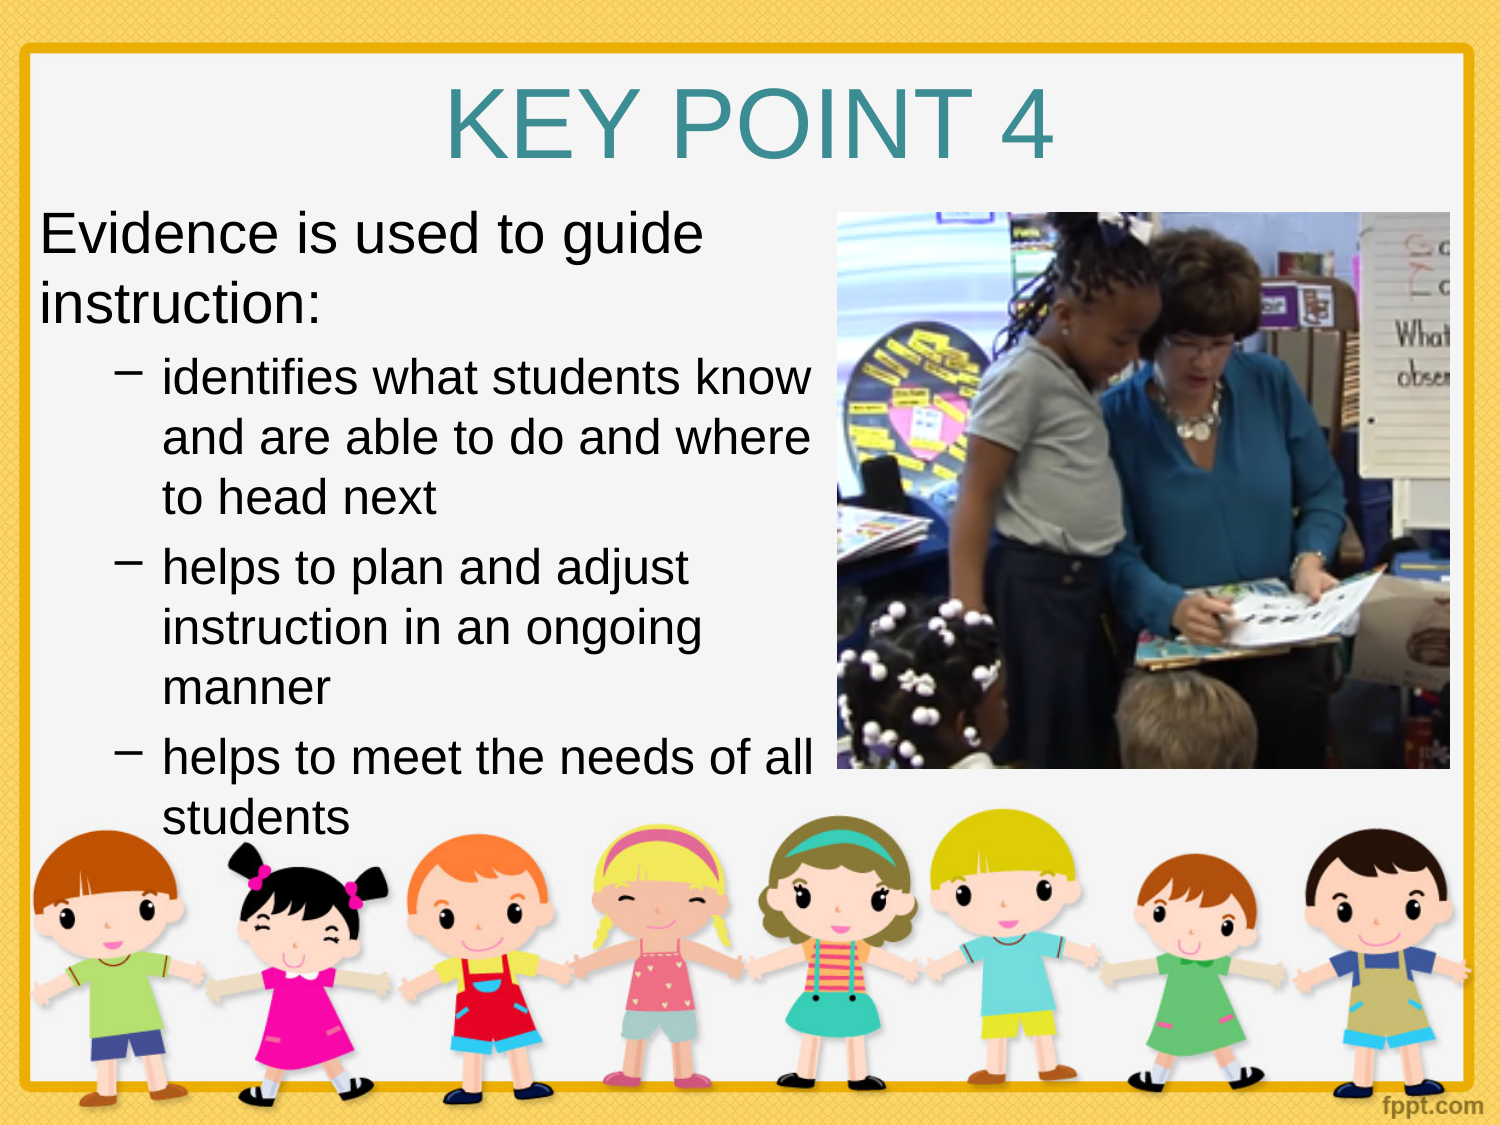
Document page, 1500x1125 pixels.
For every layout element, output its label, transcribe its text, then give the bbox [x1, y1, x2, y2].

list Evidence is used to guide instruction: identifies what students know and are able to do and where to head next helps to plan and adjust instruction in an ongoing manner helps to meet the needs of all students [24, 187, 850, 930]
title KEY POINT 4 [75, 24, 1425, 210]
picture [0, 0, 1500, 1125]
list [837, 212, 1451, 769]
